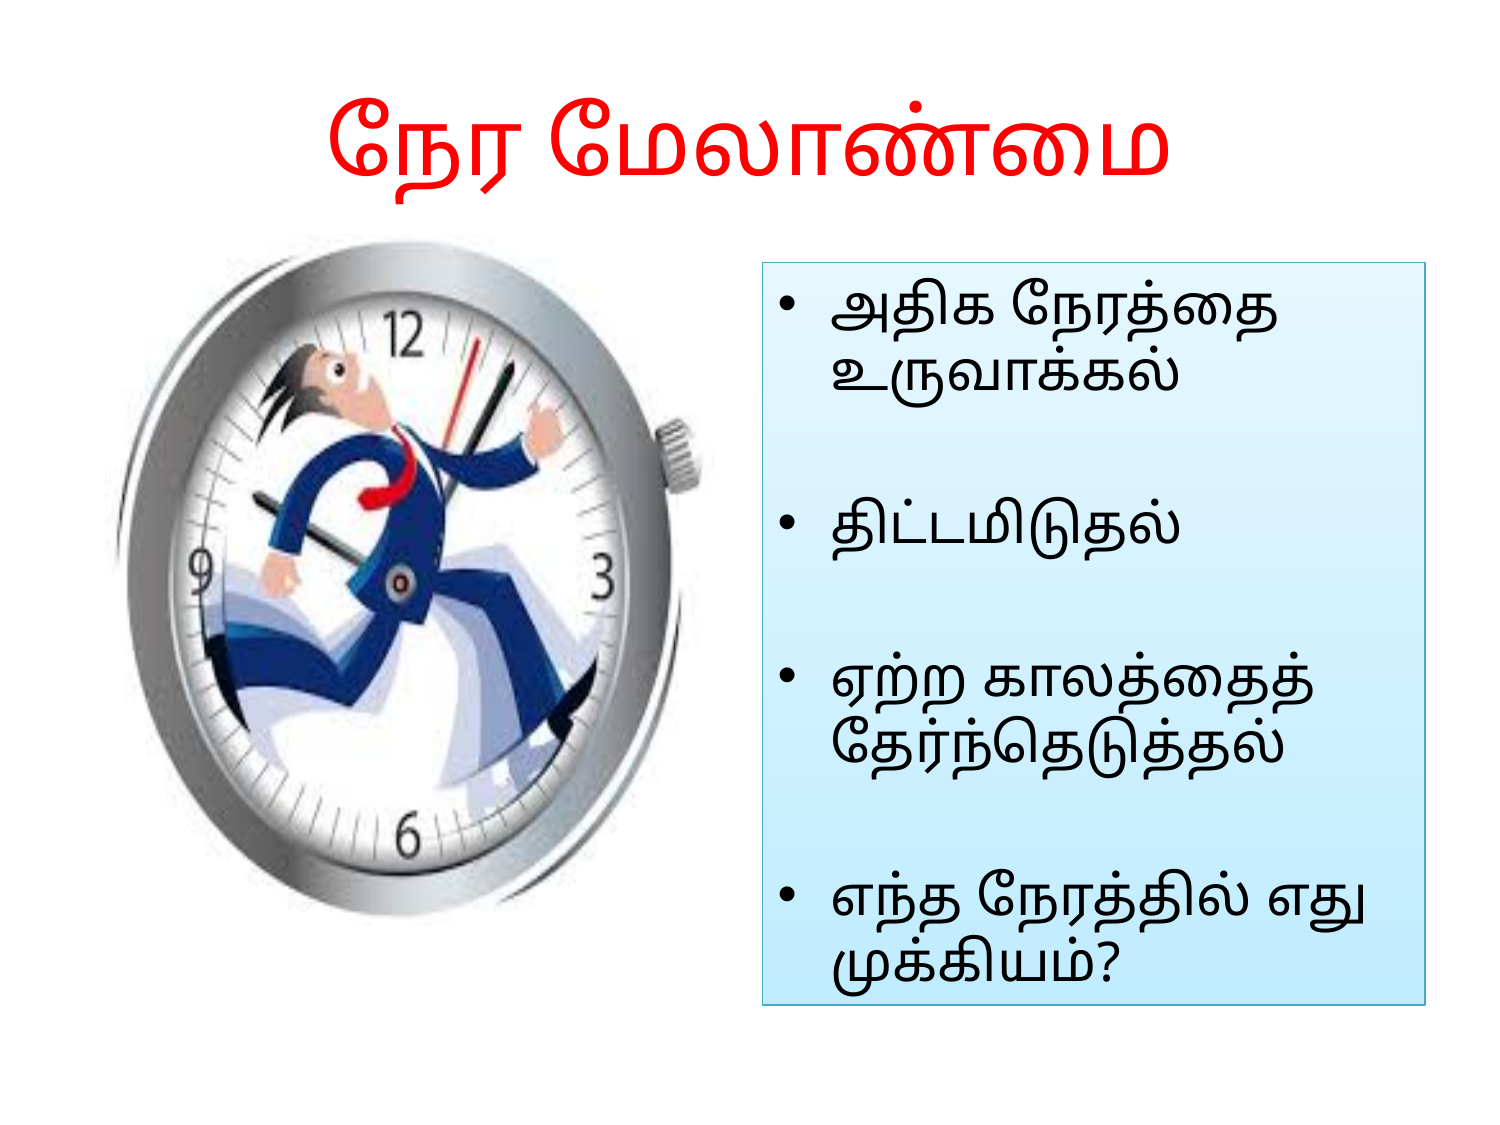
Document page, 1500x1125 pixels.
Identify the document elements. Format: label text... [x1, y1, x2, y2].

list அதிக நேரத்தை உருவாக்கல் திட்டமிடுதல் ஏற்ற காலத்தைத் தேர்ந்தெடுத்தல் எந்த நேரத்தில் எது முக்கியம்? [762, 262, 1426, 1006]
title நேர மேலாண்மை [75, 45, 1425, 233]
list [105, 234, 716, 926]
